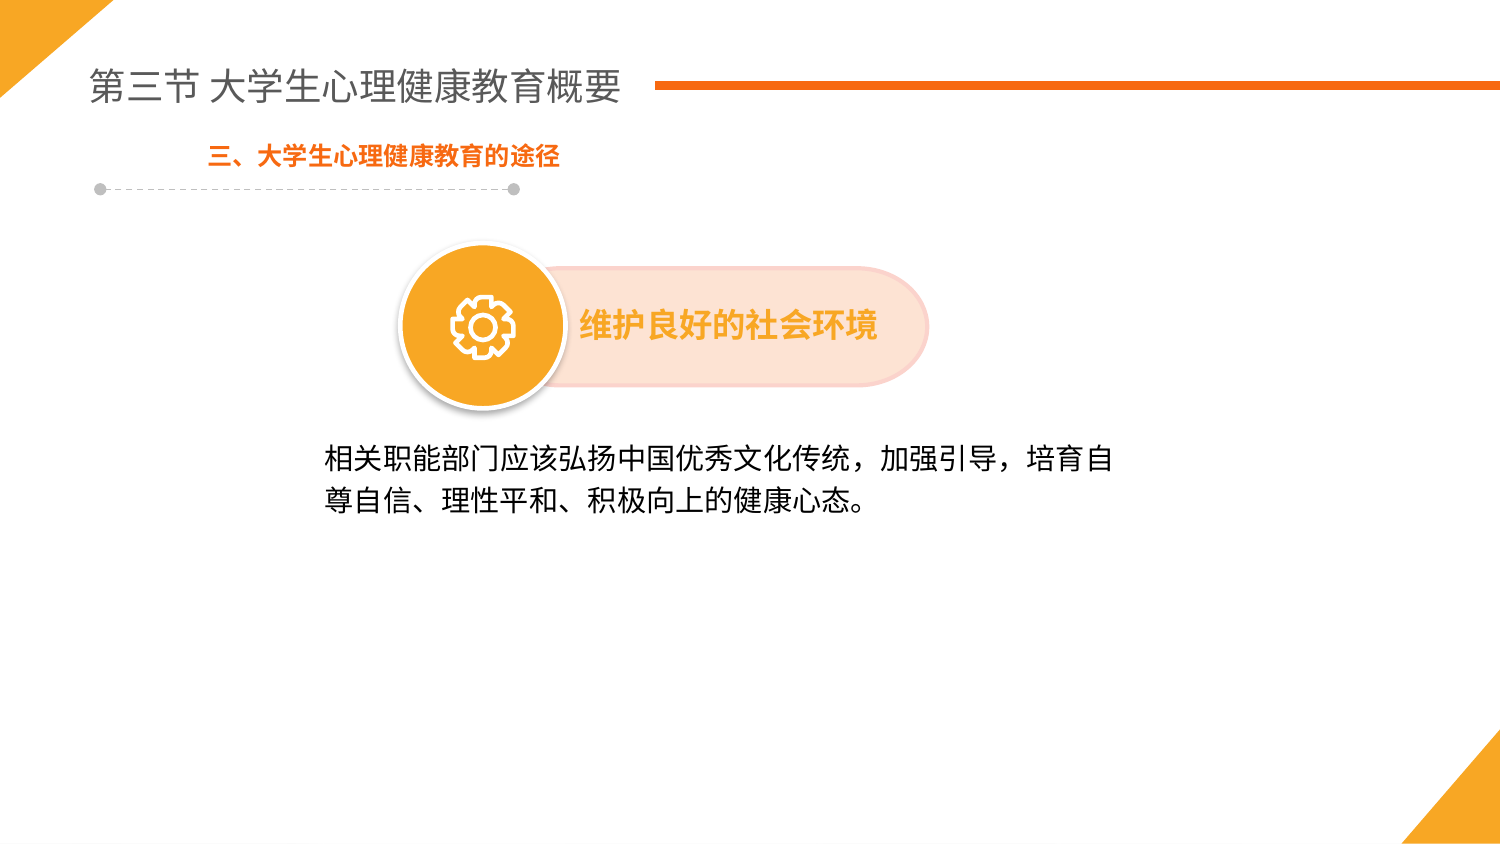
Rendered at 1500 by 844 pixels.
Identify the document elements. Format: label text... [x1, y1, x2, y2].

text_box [399, 242, 566, 409]
text_box 第三节 大学生心理健康教育概要 [88, 54, 774, 117]
text_box 维护良好的社会环境 [631, 304, 827, 335]
text_box 三、大学生心理健康教育的途径 [183, 140, 420, 171]
text_box [1399, 727, 1500, 844]
text_box [569, 266, 930, 388]
text_box 相关职能部门应该弘扬中国优秀文化传统，加强引导，培育自尊自信、理性平和、积极向上的健康心态。 [324, 433, 1140, 529]
text_box [0, 0, 116, 100]
